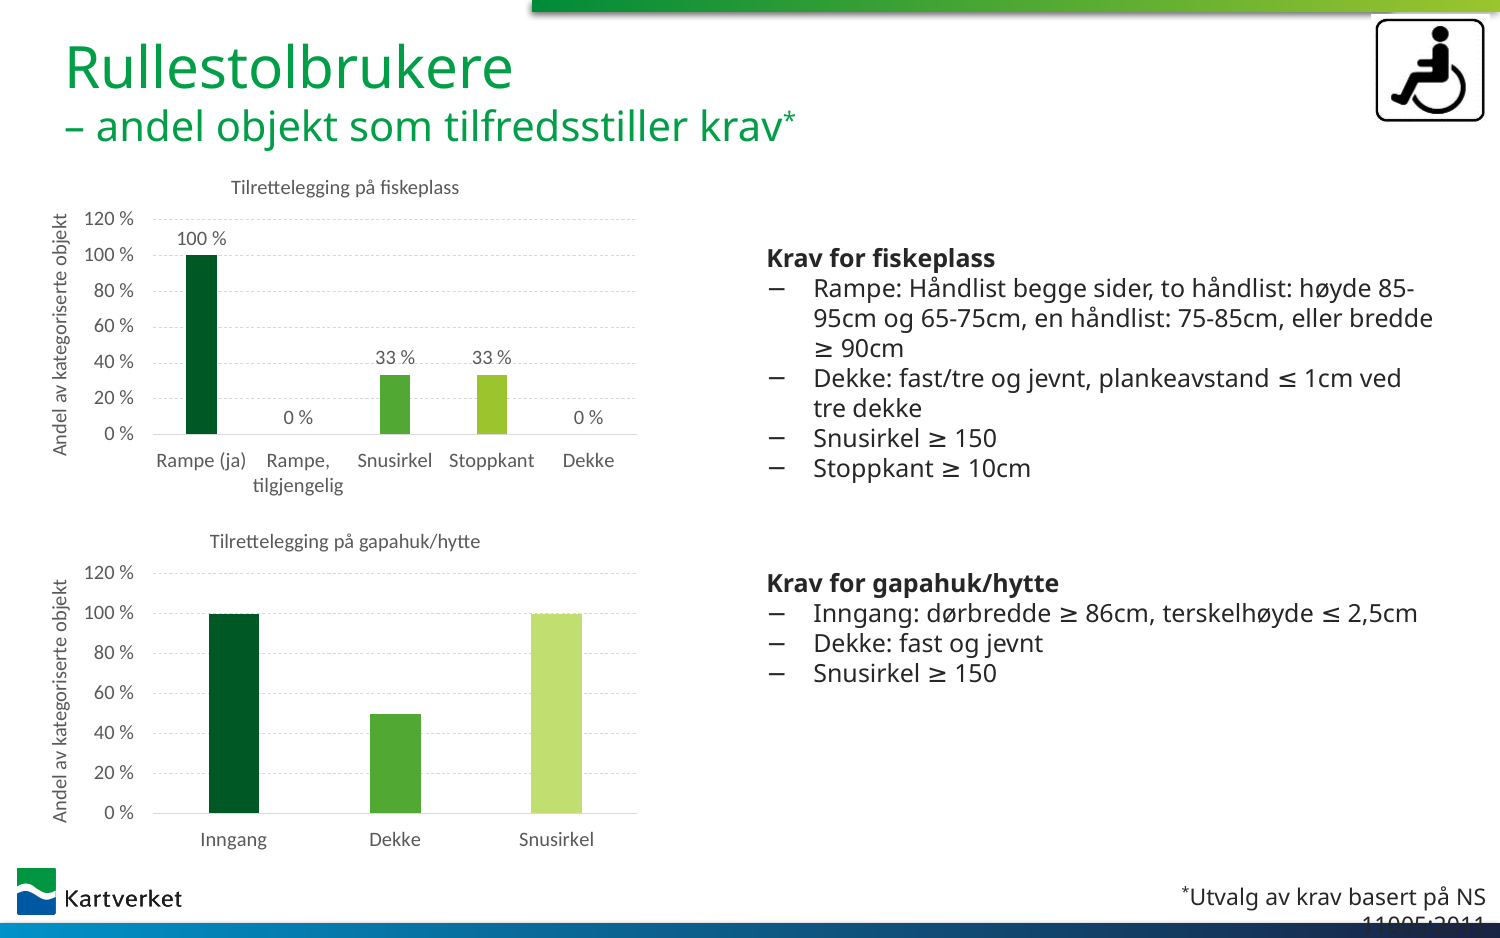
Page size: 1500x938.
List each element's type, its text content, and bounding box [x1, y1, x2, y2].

picture [1371, 13, 1491, 127]
text_box Krav for gapahuk/hytte Inngang: dørbredde ≥ 86cm, terskelhøyde ≤ 2,5cm Dekke: fast og jevnt Snusirkel ≥ 150 [751, 560, 1452, 695]
text_box Rullestolbrukere – andel objekt som tilfredsstiller krav* [49, 29, 1431, 158]
text_box *Utvalg av krav basert på NS 11005:2011 [1068, 873, 1500, 938]
text_box Krav for fiskeplass Rampe: Håndlist begge sider, to håndlist: høyde 85-95cm og 65-75cm, en håndlist: 75-85cm, eller bredde ≥ 90cm Dekke: fast/tre og jevnt, plankeavstand ≤ 1cm ved tre dekke Snusirkel ≥ 150 Stoppkant ≥ 10cm [751, 235, 1452, 490]
picture [41, 520, 650, 859]
picture [41, 166, 650, 505]
